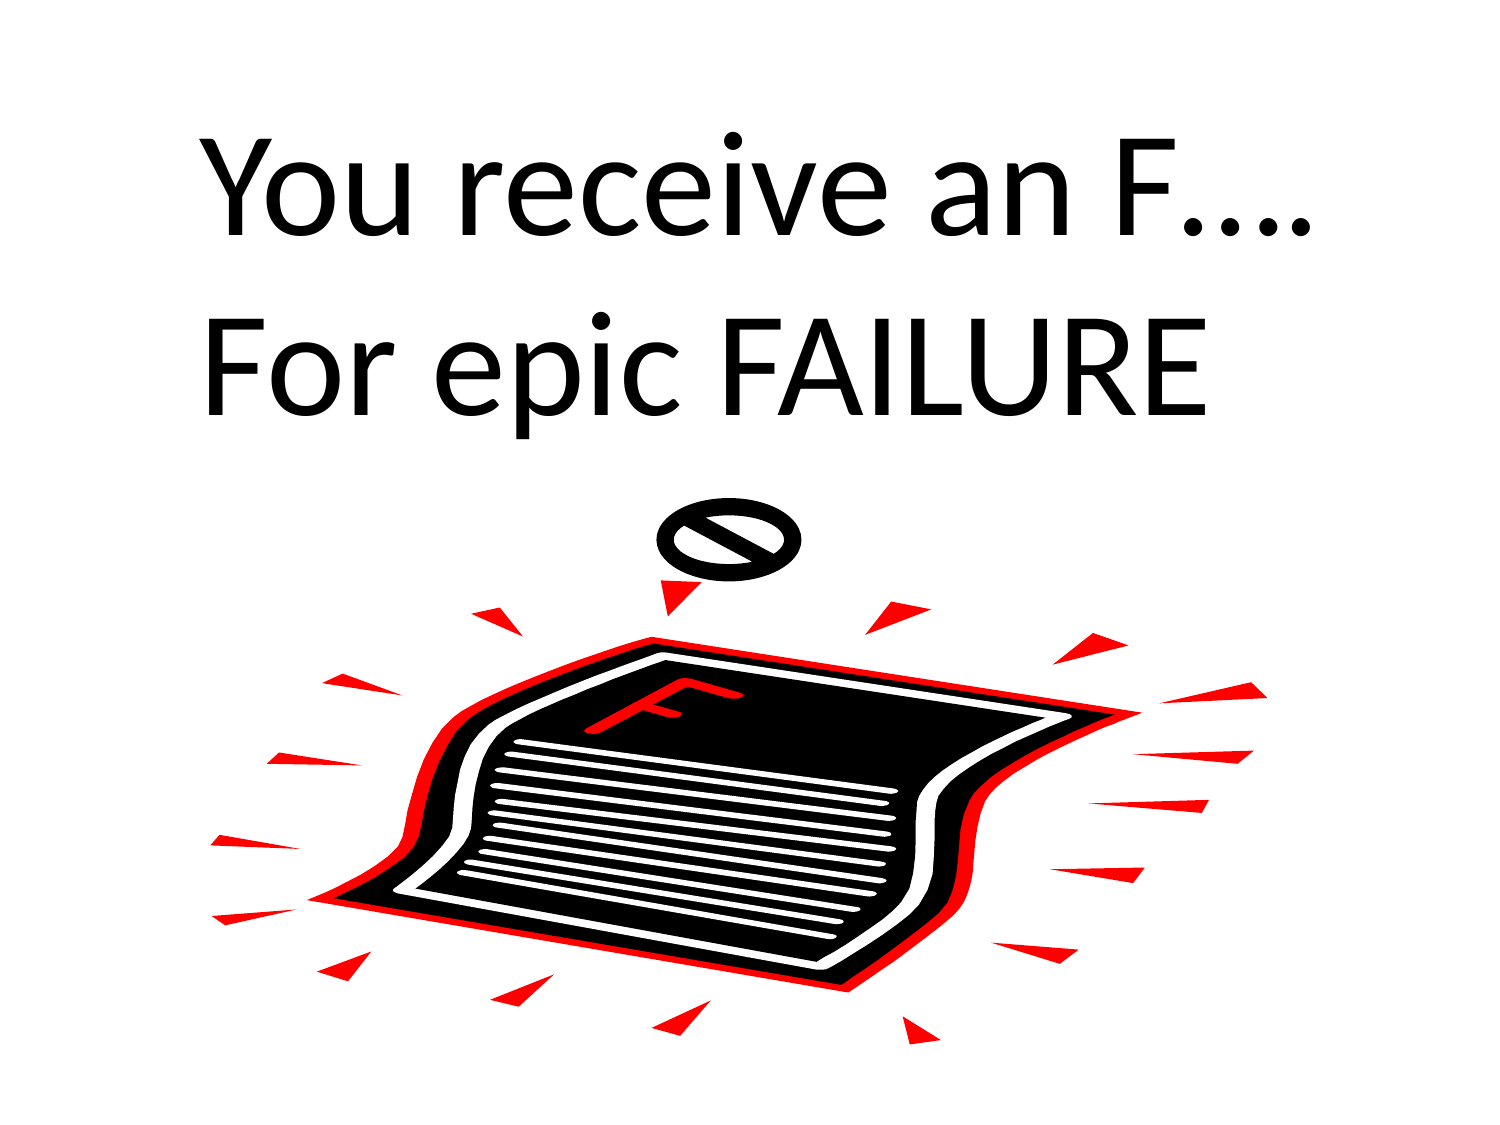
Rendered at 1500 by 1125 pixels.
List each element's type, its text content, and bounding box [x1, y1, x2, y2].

picture [210, 580, 1268, 1045]
text_box You receive an F…. For epic FAILURE [184, 78, 1471, 454]
text_box [656, 498, 802, 580]
